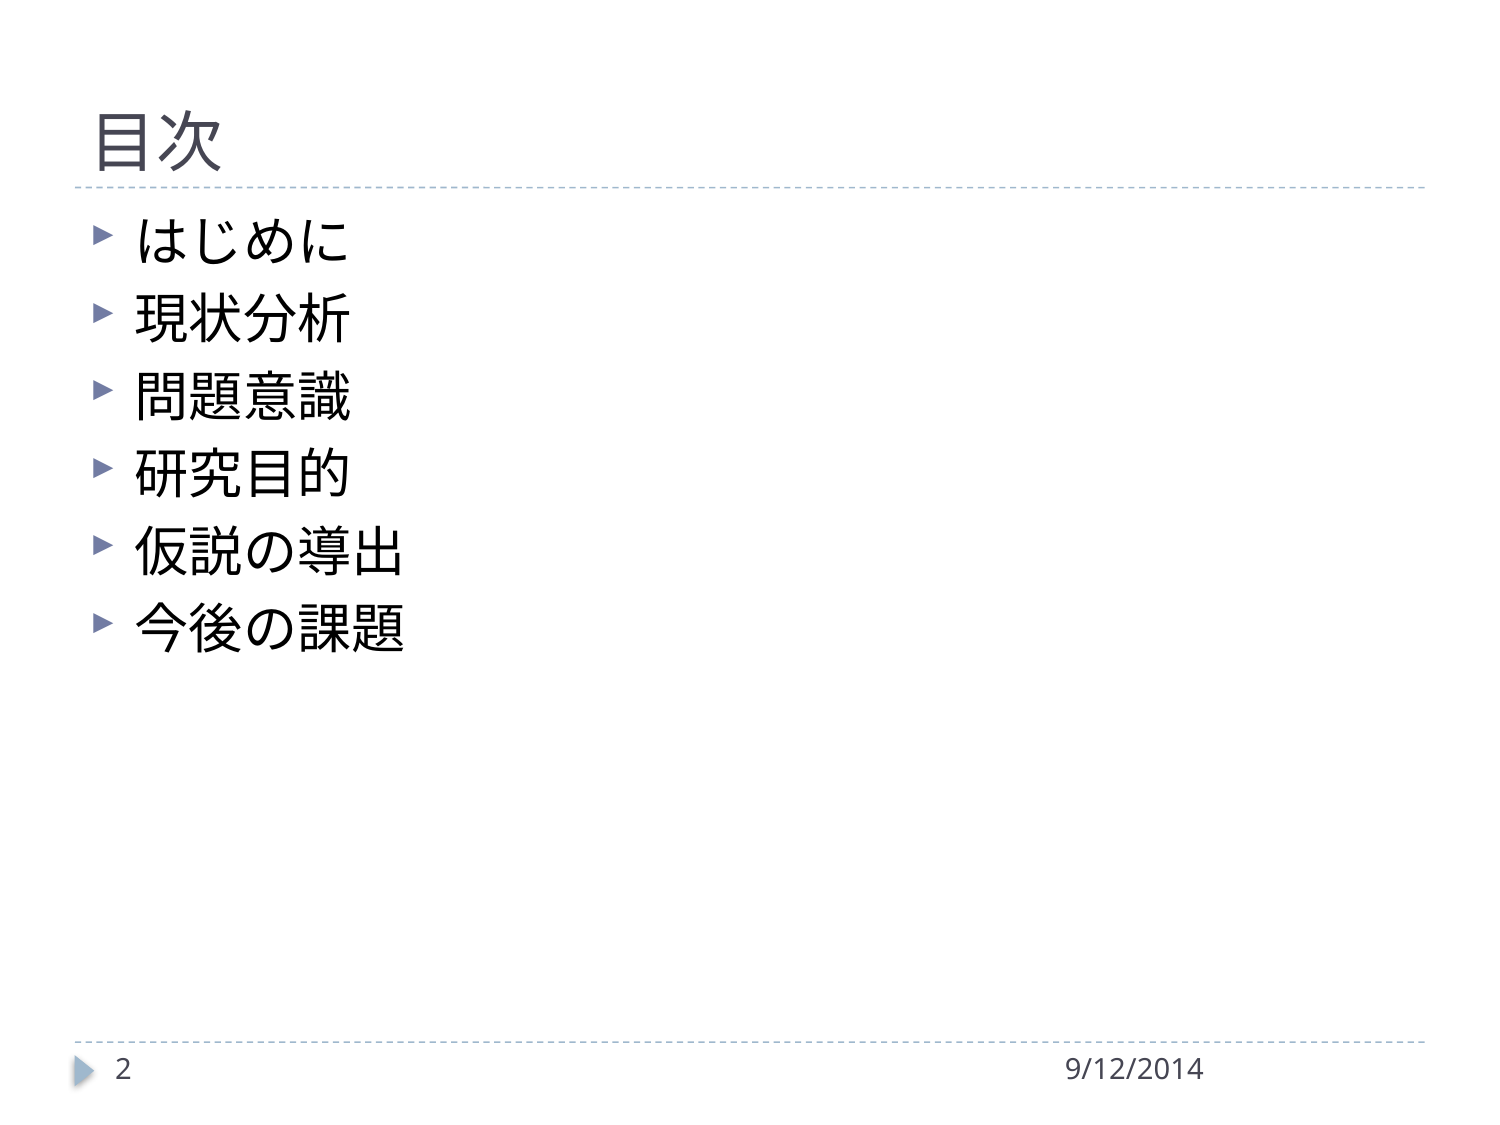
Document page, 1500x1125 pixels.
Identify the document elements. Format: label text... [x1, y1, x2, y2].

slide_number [1050, 1042, 1426, 1103]
list はじめに 現状分析 問題意識 研究目的 仮説の導出 今後の課題 [75, 200, 1425, 1010]
slide_number 2 [100, 1042, 426, 1103]
title 目次 [75, 24, 1425, 188]
